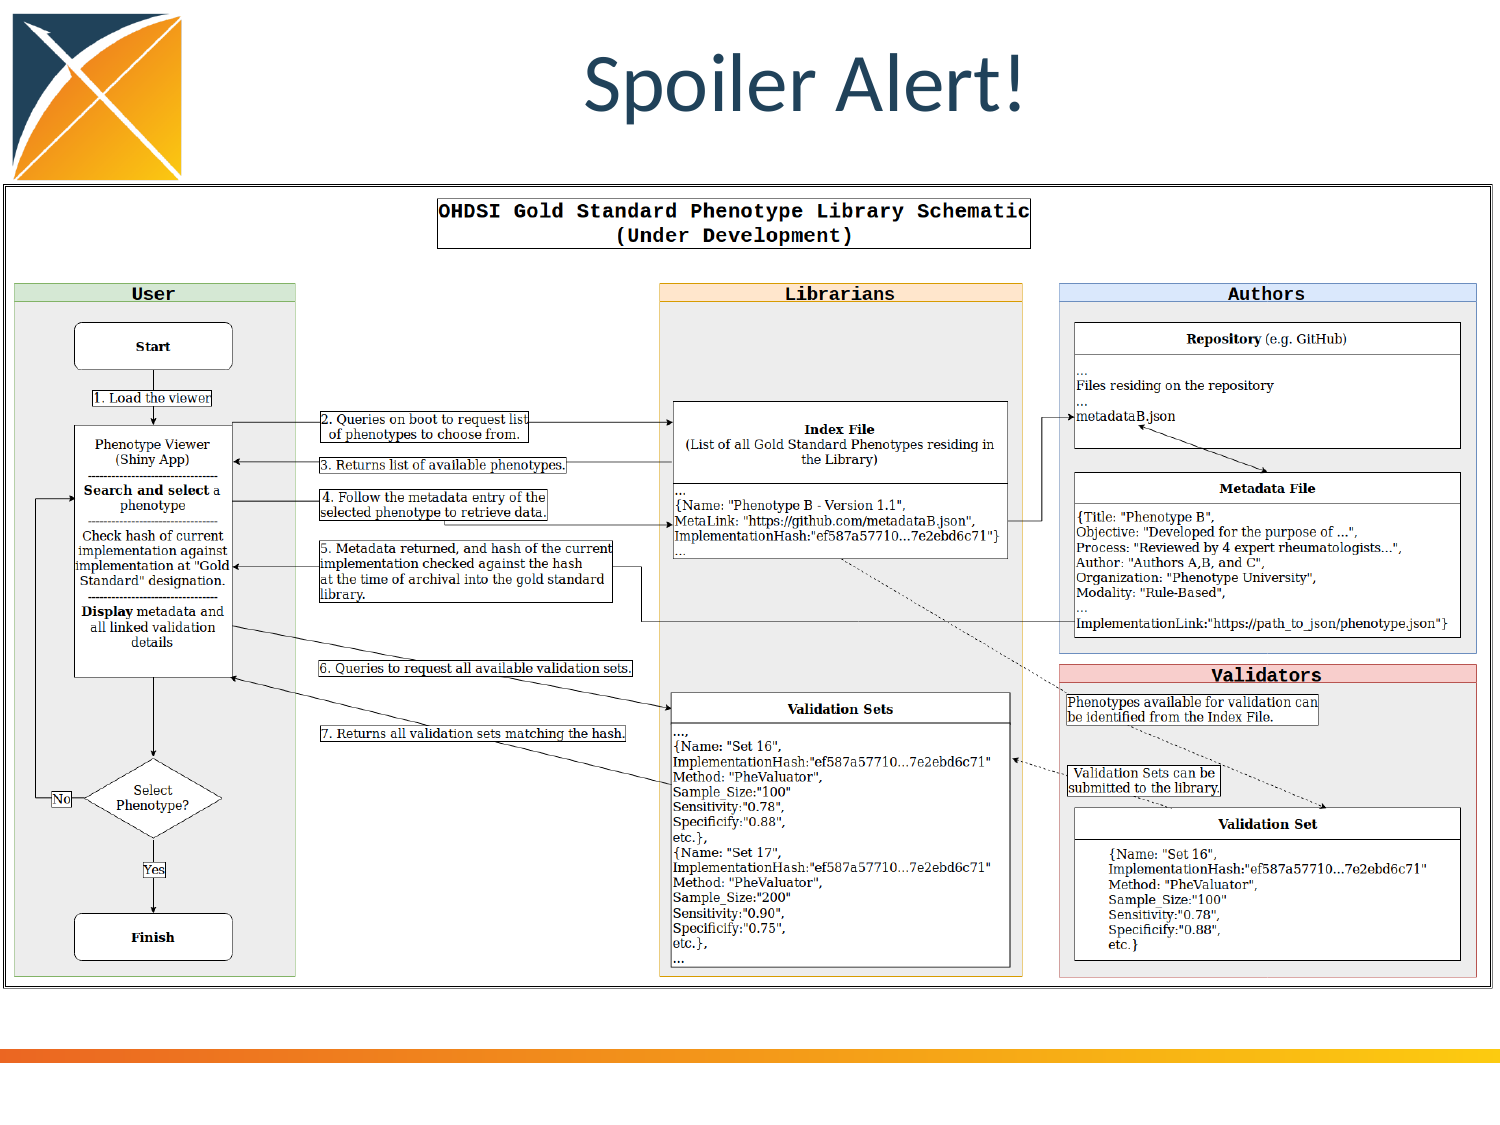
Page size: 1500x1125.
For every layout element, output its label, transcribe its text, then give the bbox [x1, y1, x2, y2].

picture [0, 0, 1493, 989]
title Spoiler Alert! [187, 9, 1425, 147]
